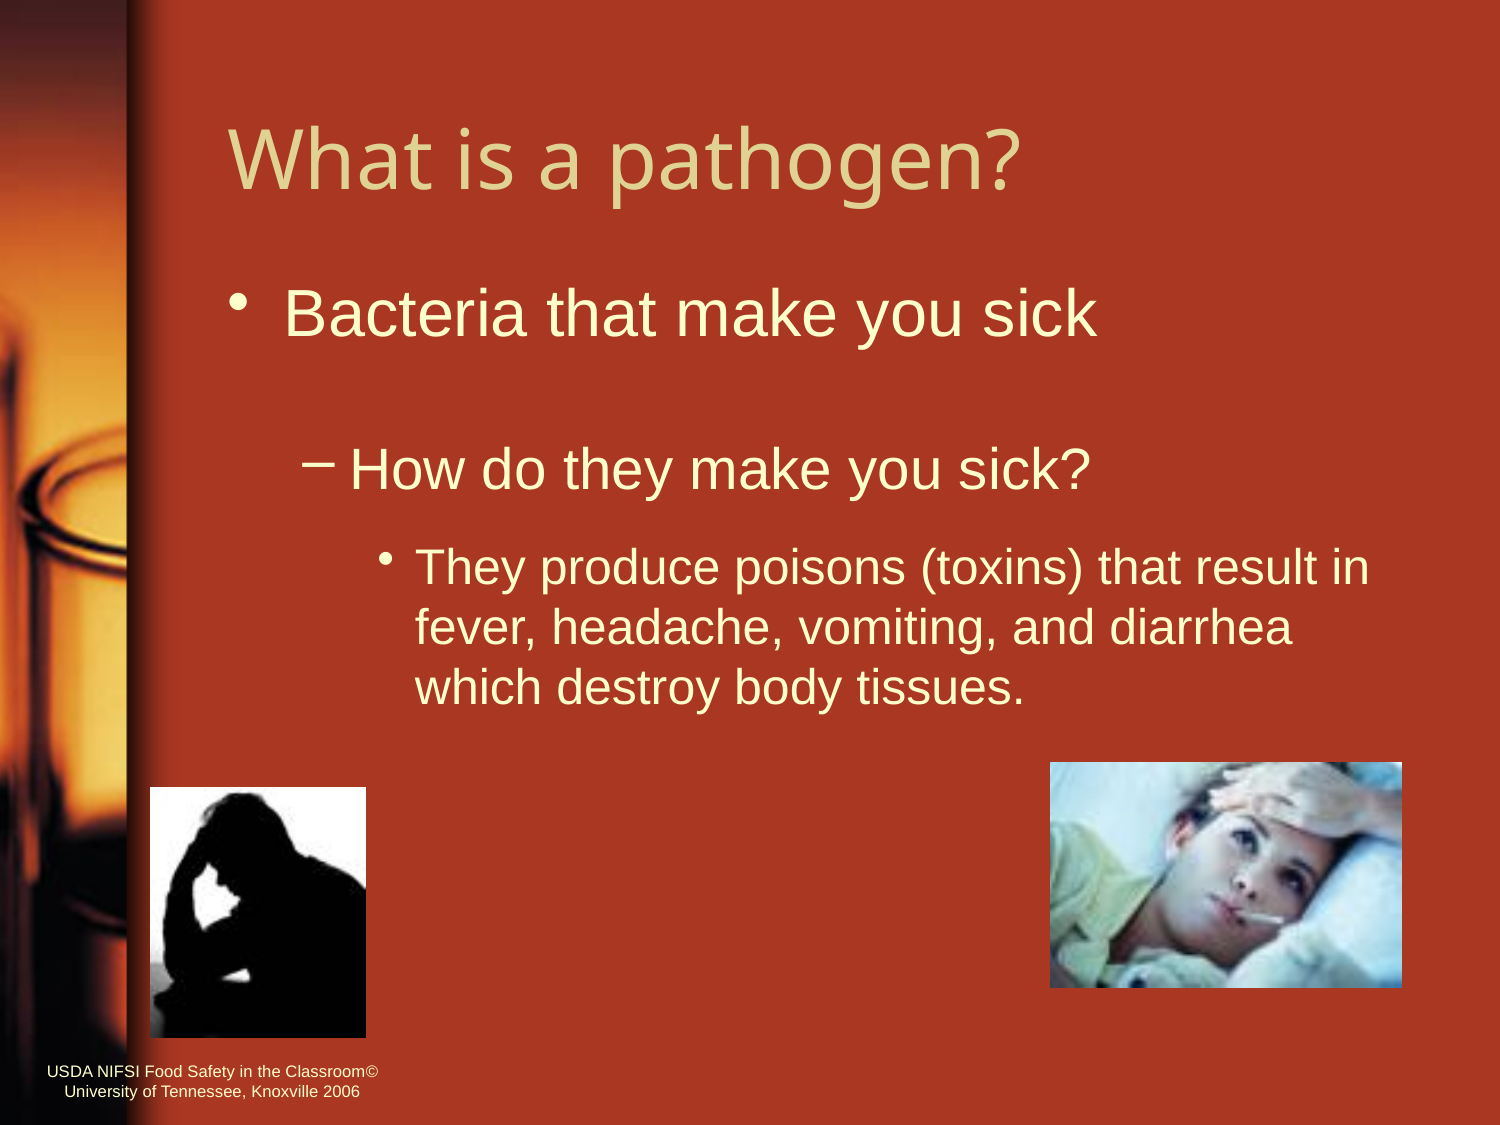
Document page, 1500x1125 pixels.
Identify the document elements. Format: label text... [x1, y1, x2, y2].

picture [0, 0, 1500, 1125]
text_box USDA NIFSI Food Safety in the Classroom© University of Tennessee, Knoxville 2006 [0, 1037, 500, 1125]
title What is a pathogen? [212, 74, 1388, 238]
list Bacteria that make you sick How do they make you sick? They produce poisons (toxins) that result in fever, headache, vomiting, and diarrhea which destroy body tissues. [212, 262, 1388, 988]
